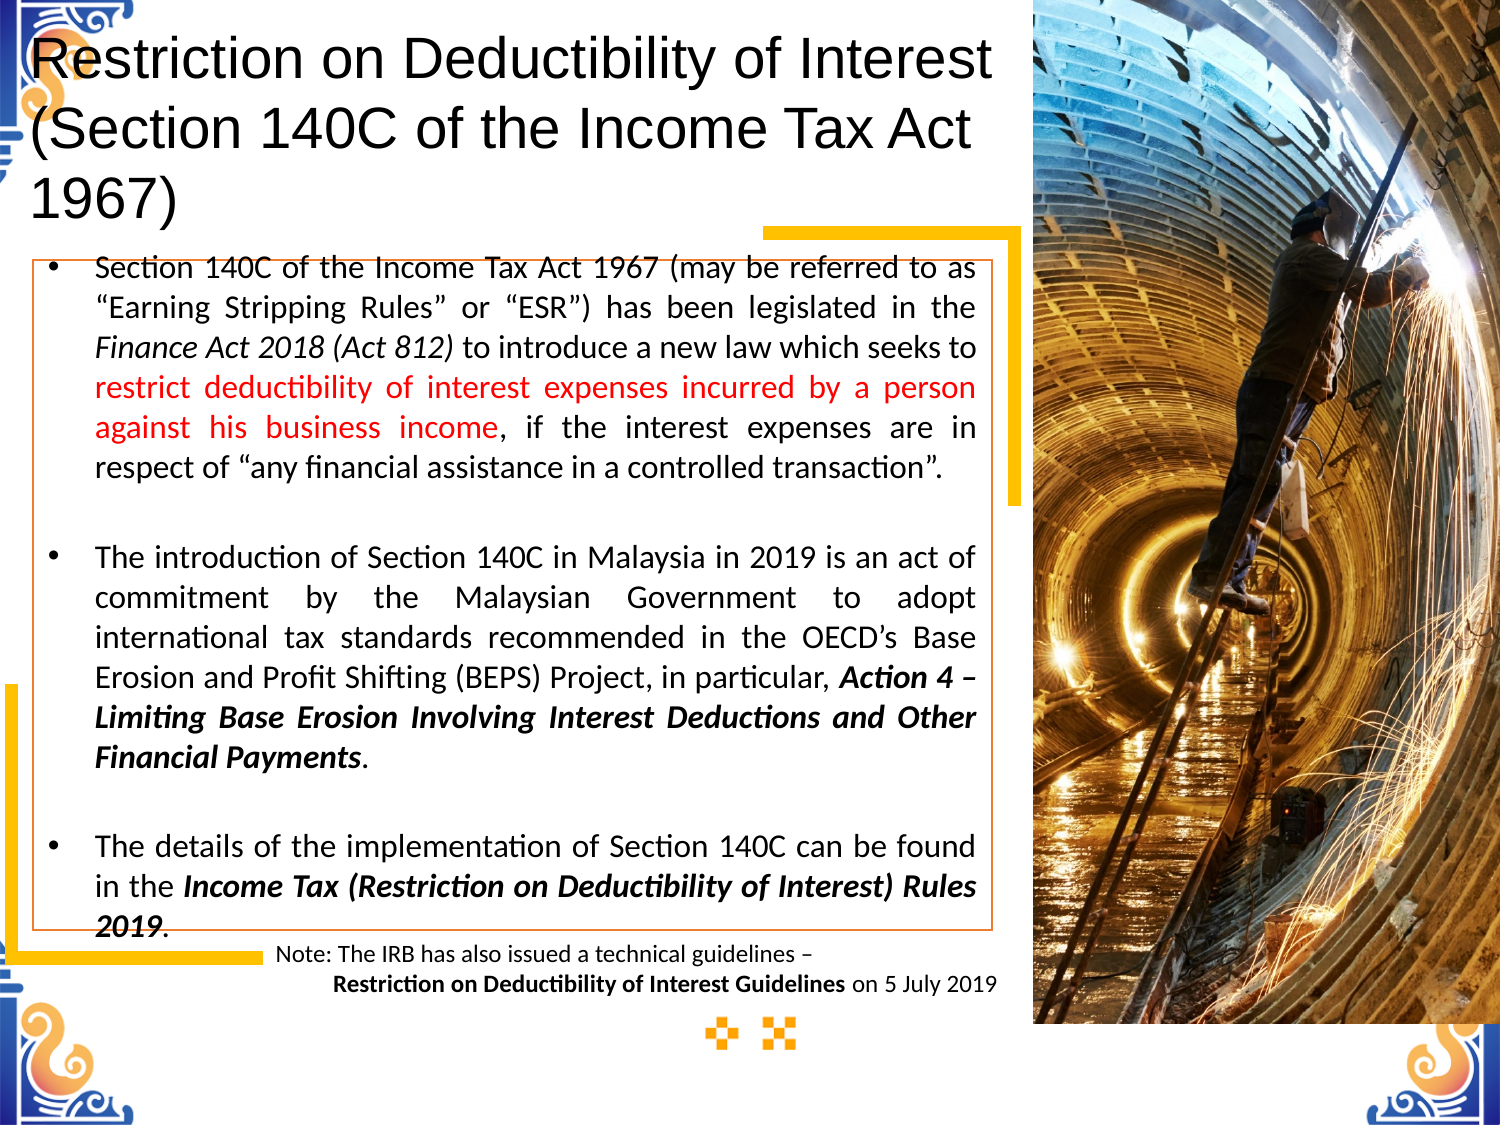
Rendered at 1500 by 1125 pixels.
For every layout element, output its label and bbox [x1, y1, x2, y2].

text_box [5, 226, 1020, 965]
picture [0, 0, 1500, 1125]
